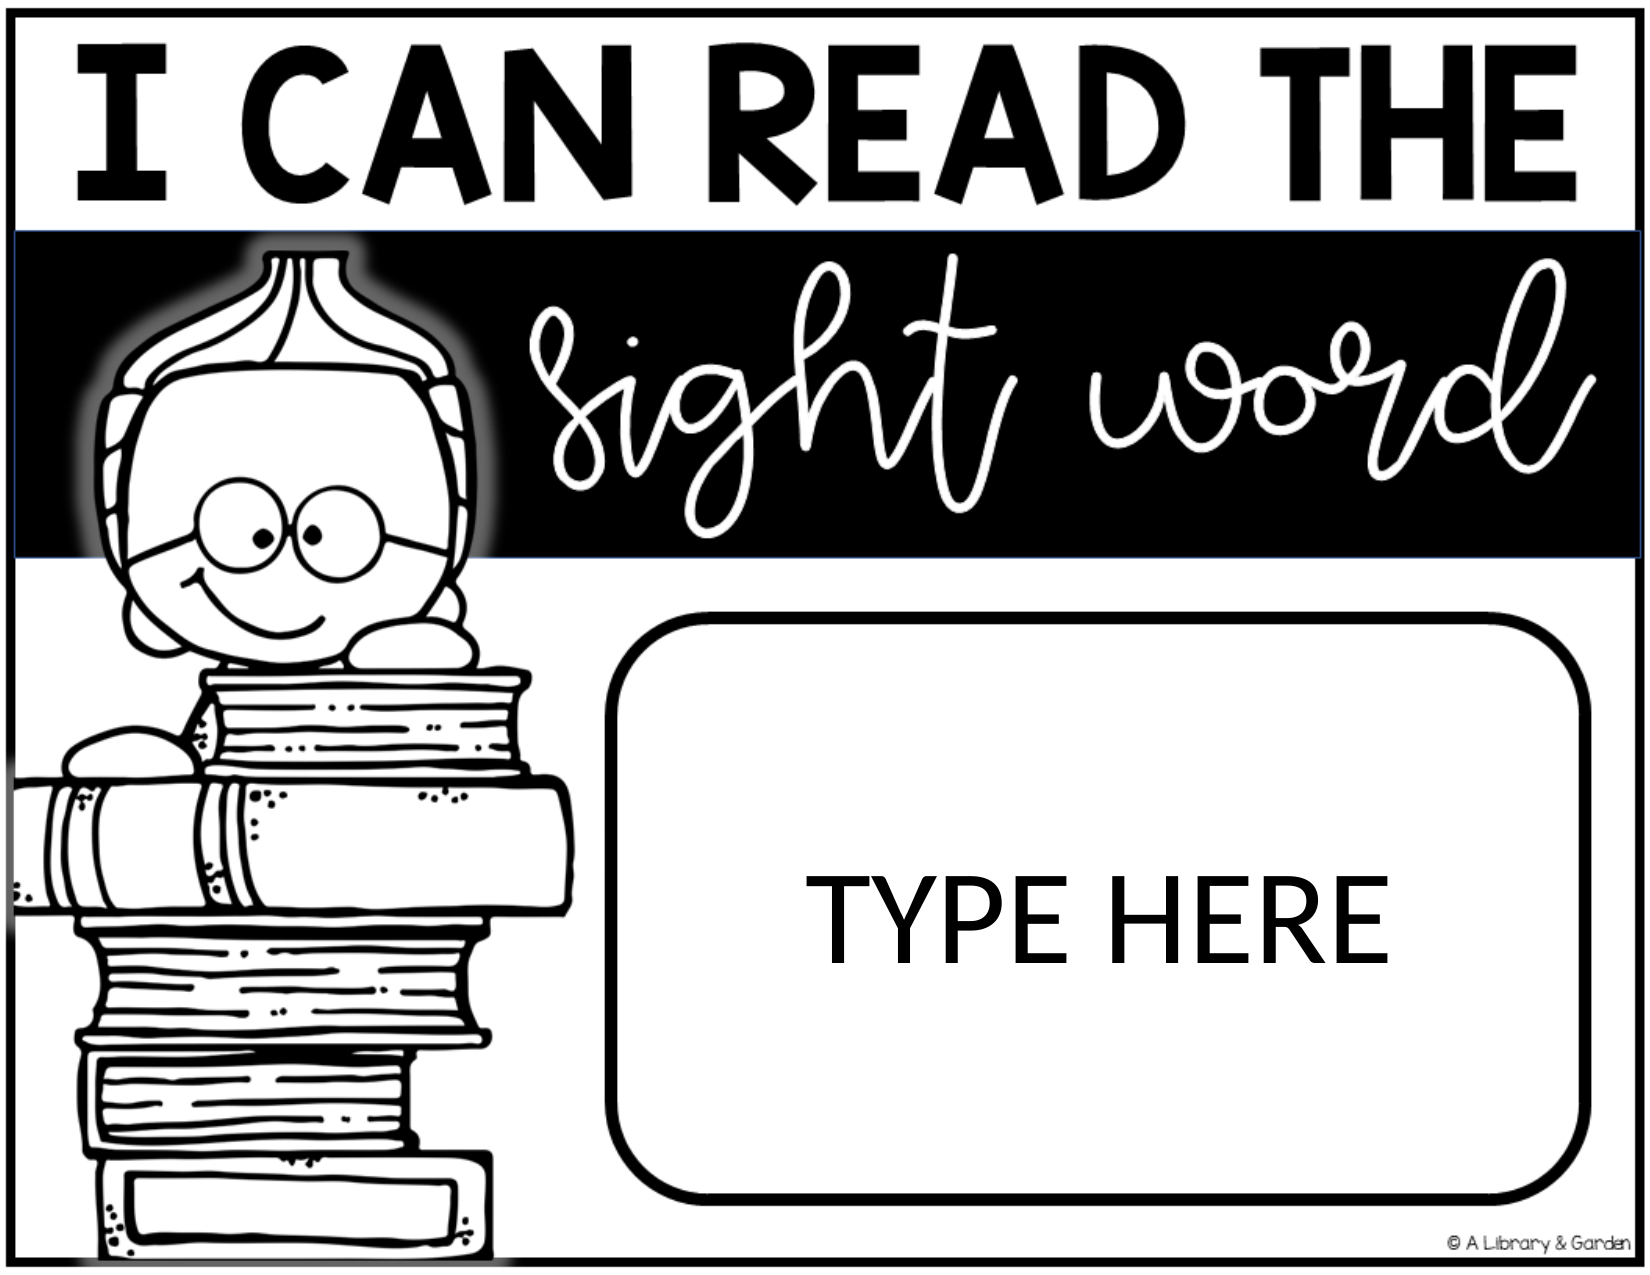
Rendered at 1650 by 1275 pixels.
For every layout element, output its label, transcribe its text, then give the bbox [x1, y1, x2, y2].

picture [0, 0, 1650, 1275]
text_box TYPE HERE [614, 820, 1586, 998]
